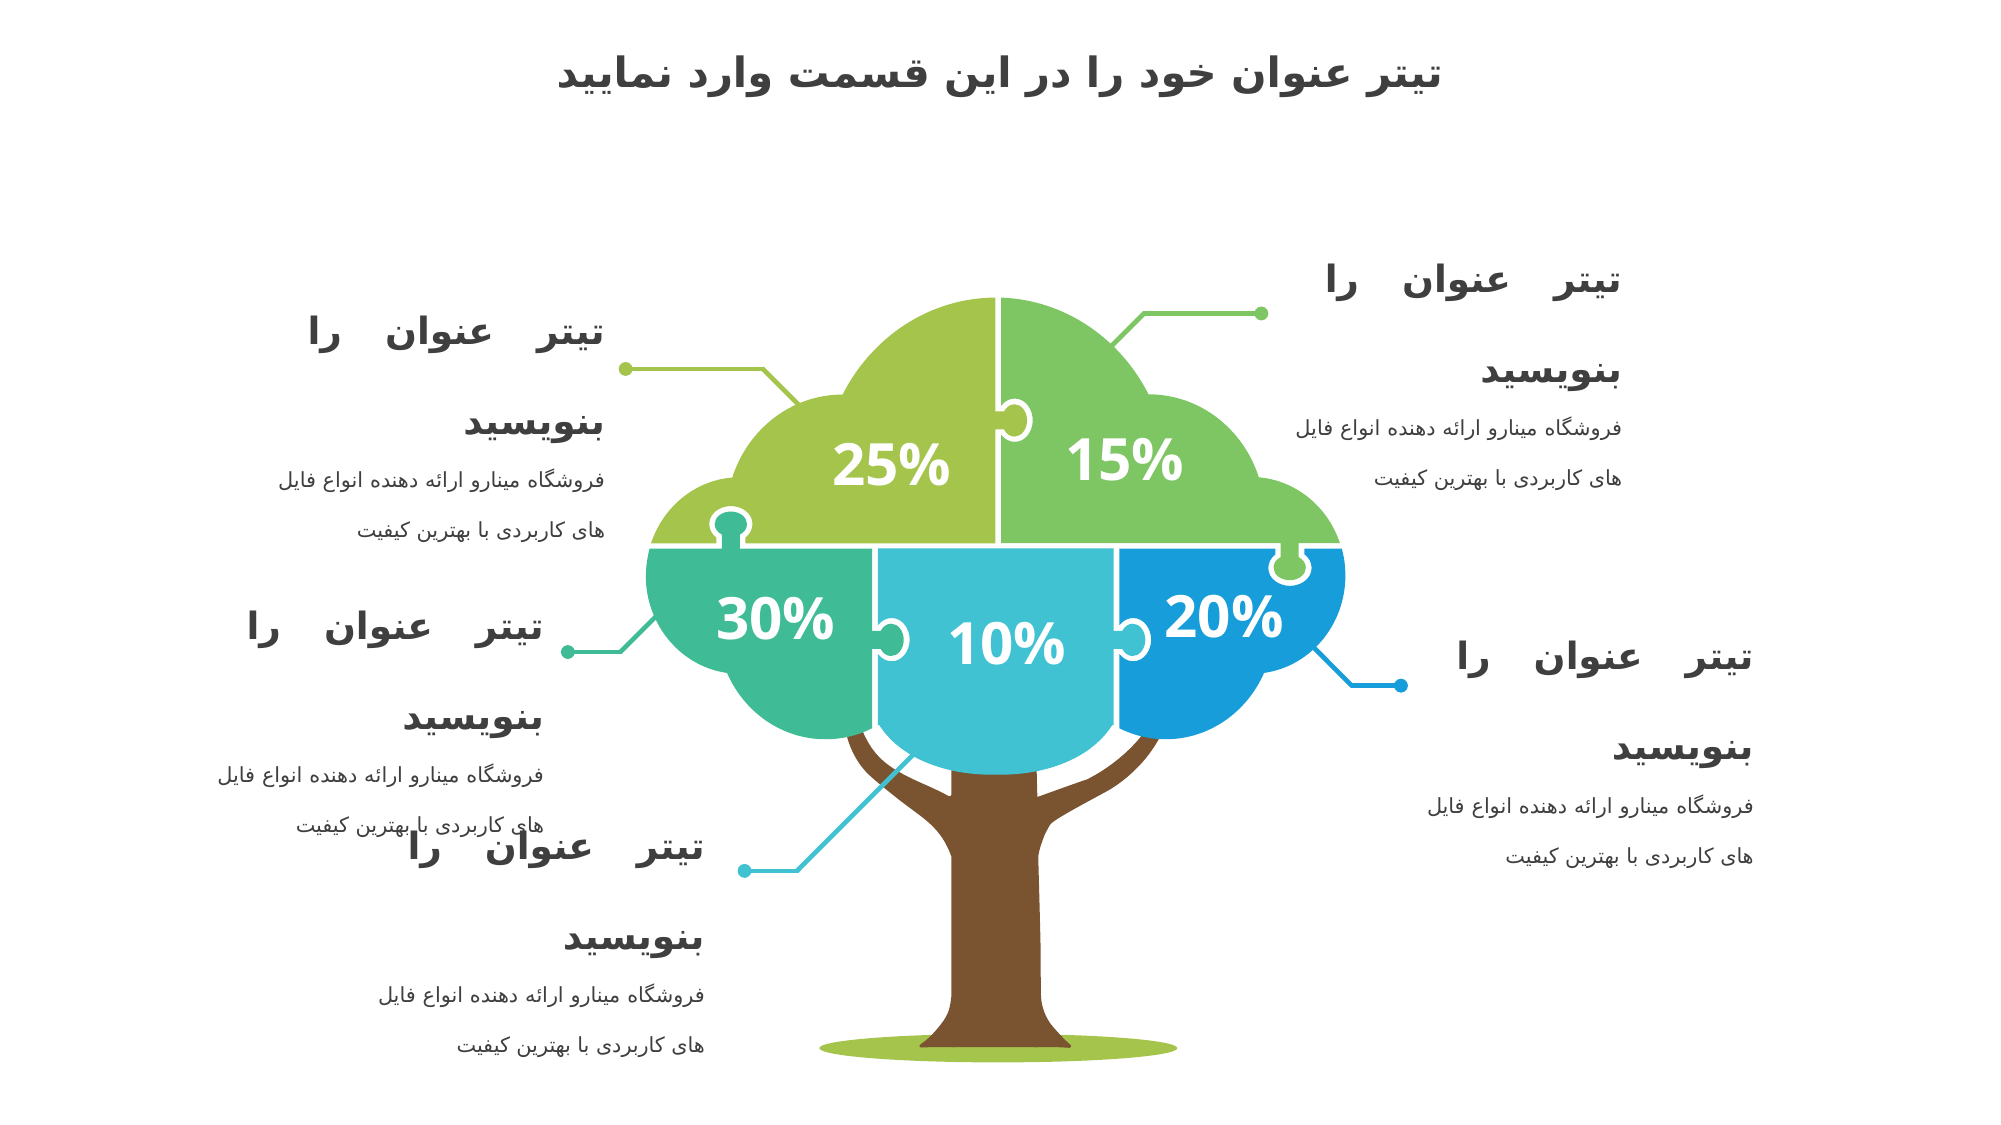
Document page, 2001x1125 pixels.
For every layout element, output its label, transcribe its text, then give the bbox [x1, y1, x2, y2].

text_box 15% [1040, 414, 1209, 500]
text_box تیتر عنوان را بنویسید فروشگاه مینارو ارائه دهنده انواع فایل های کاربردی با بهترین کیفیت [1280, 202, 1637, 497]
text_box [744, 708, 960, 872]
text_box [625, 368, 808, 415]
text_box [1303, 637, 1401, 686]
text_box 20% [1139, 572, 1309, 657]
text_box [1119, 548, 1276, 626]
text_box تیتر عنوان را بنویسید فروشگاه مینارو ارائه دهنده انواع فایل های کاربردی با بهترین کیفیت [363, 769, 720, 1065]
text_box 25% [807, 419, 977, 505]
text_box [1304, 548, 1346, 637]
text_box [651, 297, 1028, 544]
text_box تیتر عنوان را بنویسید فروشگاه مینارو ارائه دهنده انواع فایل های کاربردی با بهترین کیفیت [263, 254, 620, 550]
text_box [645, 511, 904, 708]
text_box تیتر عنوان را بنویسید فروشگاه مینارو ارائه دهنده انواع فایل های کاربردی با بهترین کیفیت [1411, 580, 1769, 875]
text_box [1102, 312, 1262, 355]
text_box 30% [691, 574, 860, 660]
text_box [819, 1034, 1178, 1063]
text_box [1119, 654, 1303, 740]
text_box 10% [922, 599, 1092, 684]
text_box [1001, 297, 1340, 572]
text_box [919, 737, 1159, 1048]
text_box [567, 599, 673, 653]
text_box [877, 548, 1139, 775]
text_box تیتر عنوان خود را در این قسمت وارد نمایید [0, 13, 2000, 104]
text_box تیتر عنوان را بنویسید فروشگاه مینارو ارائه دهنده انواع فایل های کاربردی با بهترین کیفیت [202, 549, 559, 844]
